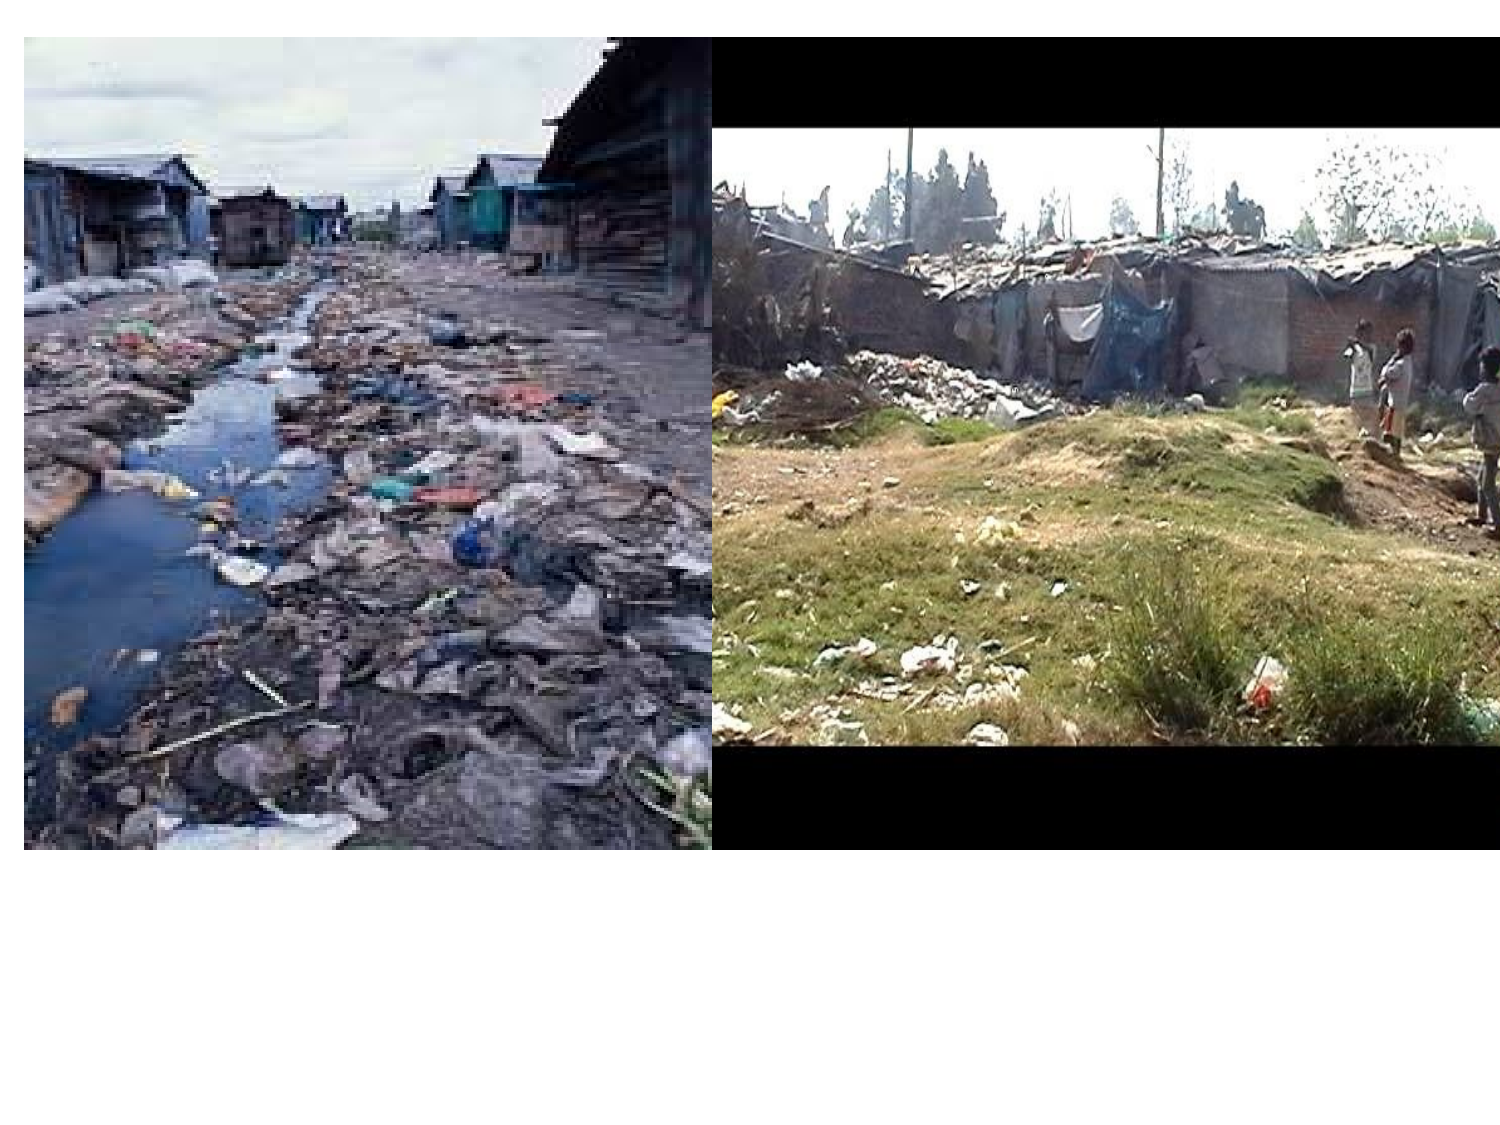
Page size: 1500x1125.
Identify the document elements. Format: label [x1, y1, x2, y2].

picture [24, 37, 1500, 851]
